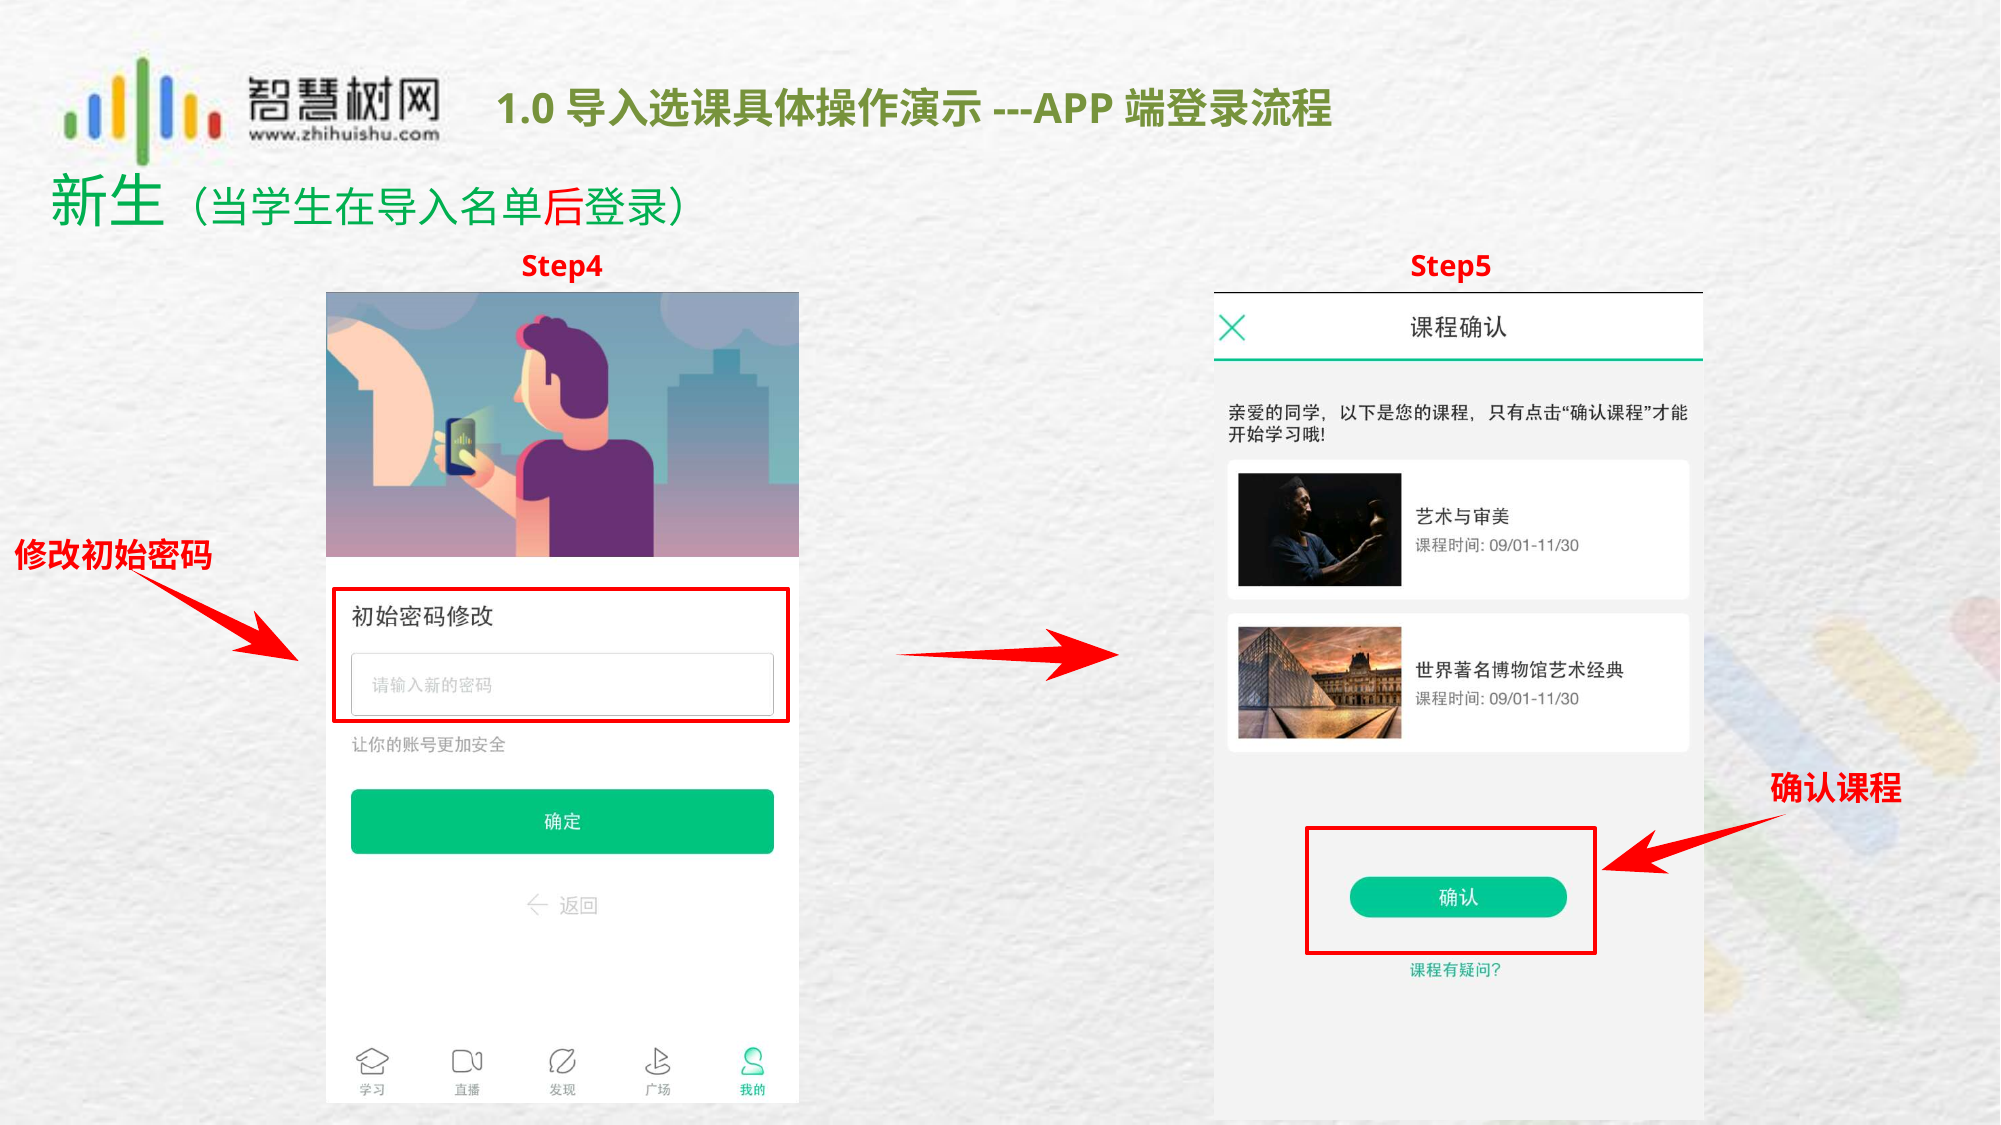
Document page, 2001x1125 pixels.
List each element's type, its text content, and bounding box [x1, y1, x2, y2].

text_box 新生（当学生在导入名单后登录） [25, 157, 736, 242]
text_box Step4 [478, 240, 646, 290]
text_box [893, 626, 1122, 683]
text_box 确认课程 [1755, 759, 2000, 814]
text_box 修改初始密码 [0, 527, 302, 582]
text_box [127, 566, 301, 664]
text_box [1710, 812, 1788, 844]
text_box 1.0导入选课具体操作演示---APP端登录流程 [480, 74, 1440, 139]
picture [0, 0, 2000, 1125]
text_box Step5 [1367, 240, 1535, 290]
